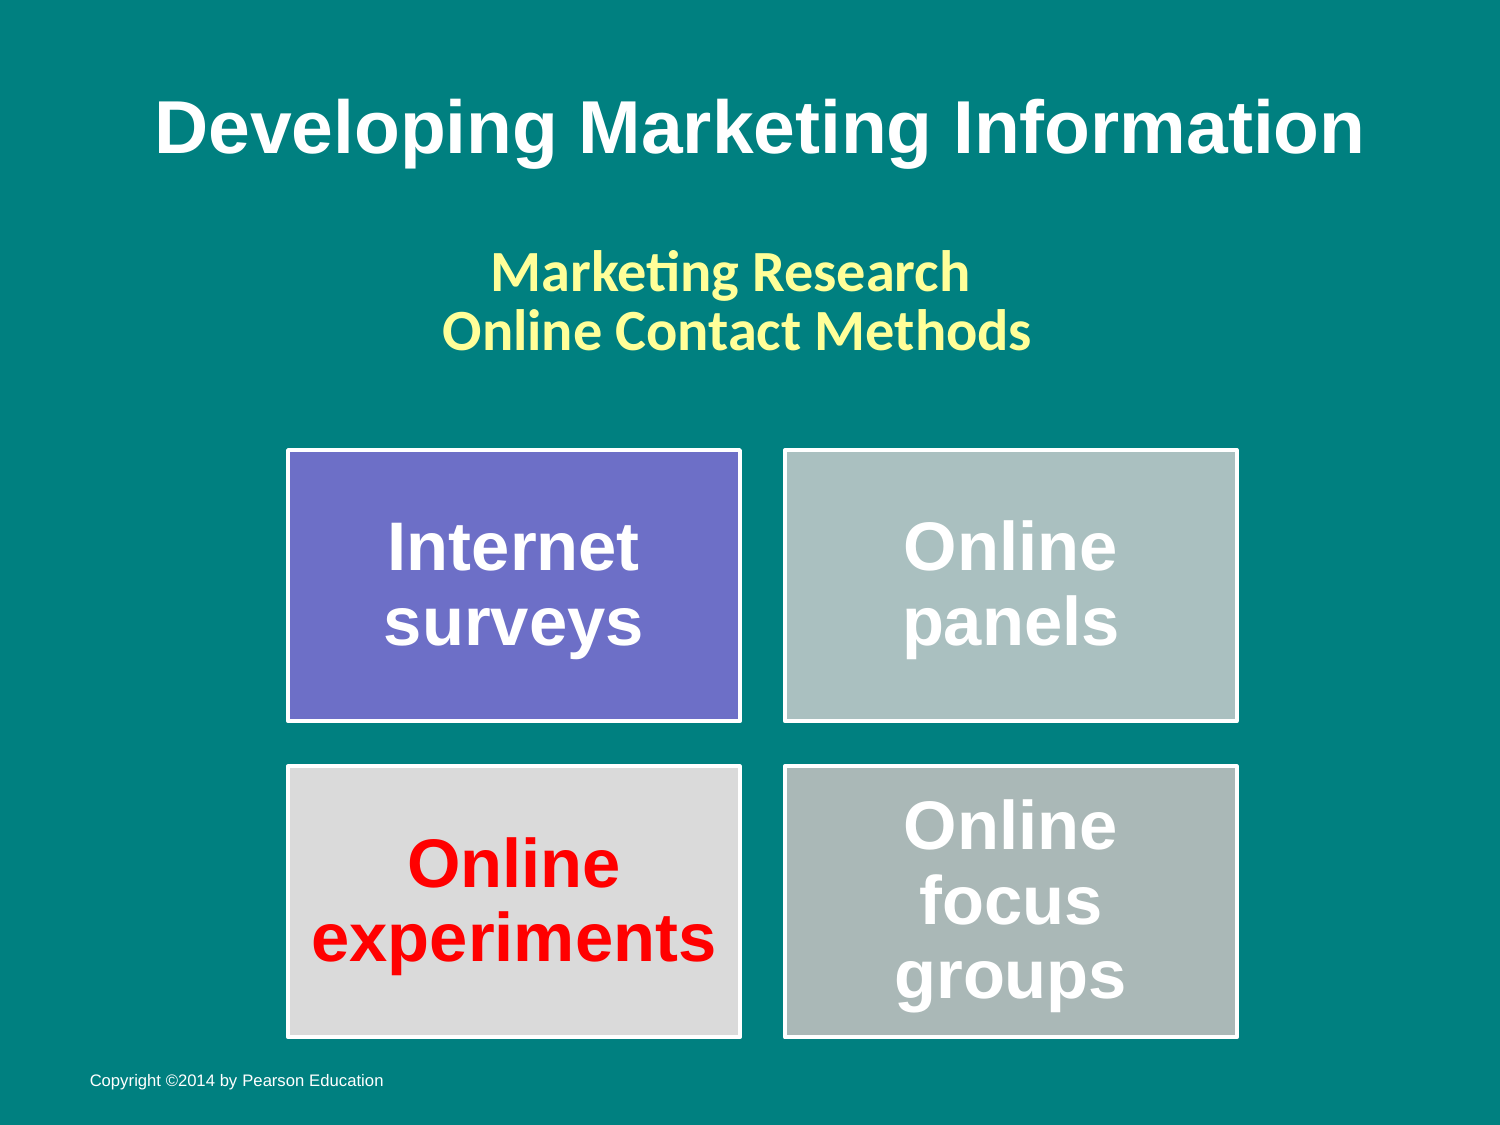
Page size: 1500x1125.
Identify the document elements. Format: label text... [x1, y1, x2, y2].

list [137, 449, 1388, 1038]
title Developing Marketing Information [0, 37, 1500, 226]
list Marketing Research Online Contact Methods [149, 237, 1326, 301]
text_box Copyright ©2014 by Pearson Education [74, 1062, 825, 1098]
